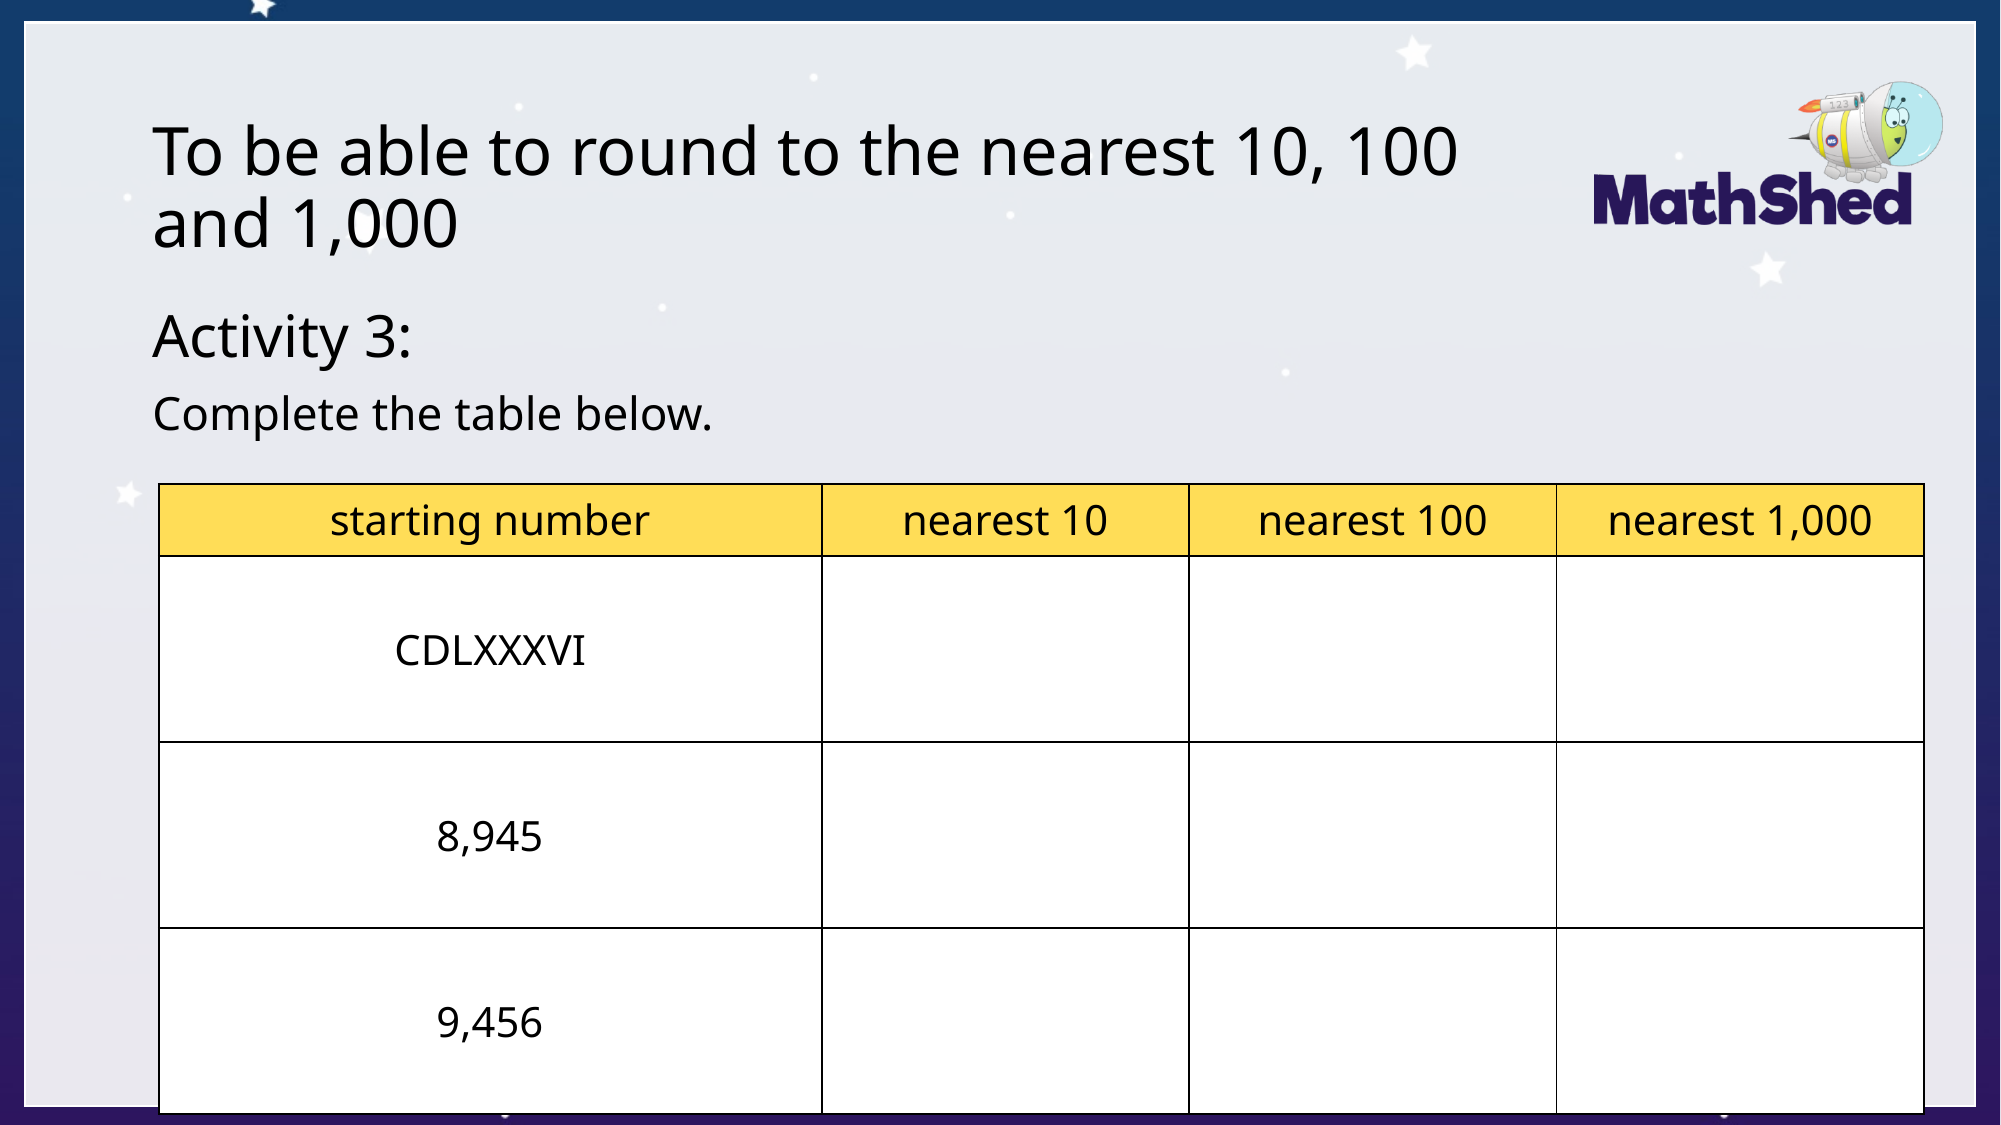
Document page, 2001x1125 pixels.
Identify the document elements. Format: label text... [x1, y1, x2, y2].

table_cell [1557, 557, 1923, 741]
list Activity 3: Complete the table below. [137, 299, 1863, 1014]
table_header nearest 100 [1190, 485, 1556, 555]
table_cell 9,456 [160, 929, 821, 1113]
table_cell [823, 929, 1188, 1113]
table_cell [1190, 557, 1556, 741]
title To be able to round to the nearest 10, 100 and 1,000 [137, 81, 1578, 299]
table_cell [1557, 743, 1923, 927]
table_cell [1190, 743, 1556, 927]
table_header nearest 1,000 [1557, 485, 1923, 555]
table_cell [823, 743, 1188, 927]
table_cell [1190, 929, 1556, 1113]
table_cell 8,945 [160, 743, 821, 927]
table_header starting number [160, 485, 821, 555]
table_cell [1557, 929, 1923, 1113]
table_cell CDLXXXVI [160, 557, 821, 741]
picture [0, 0, 2001, 1125]
table_cell [823, 557, 1188, 741]
table_header nearest 10 [823, 485, 1188, 555]
